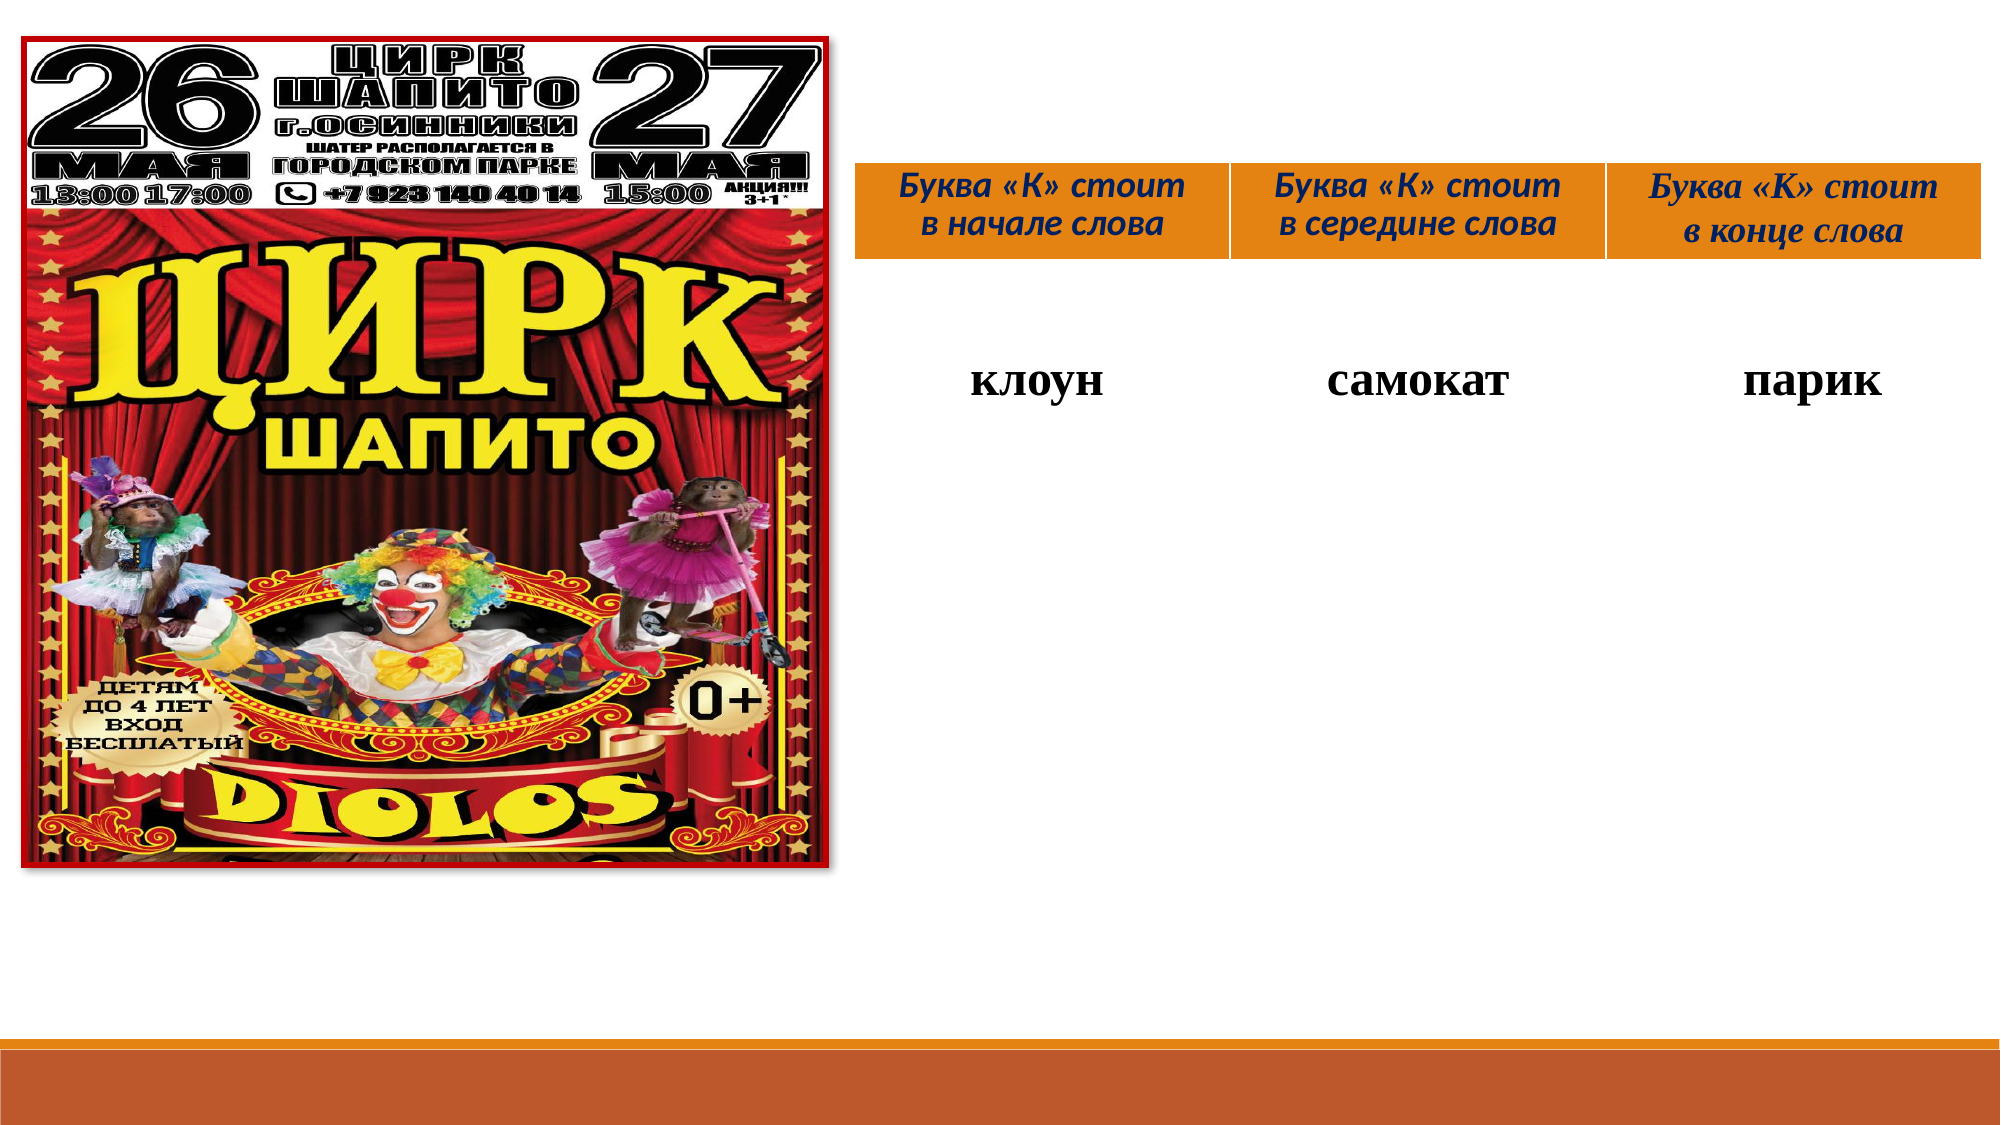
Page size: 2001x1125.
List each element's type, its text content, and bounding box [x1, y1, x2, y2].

table_header Буква «К» стоит в конце слова [1607, 163, 1981, 259]
text_box клоун [883, 337, 1191, 413]
text_box парик [1728, 337, 1898, 413]
table_header Буква «К» стоит в начале слова [855, 163, 1229, 259]
text_box самокат [1277, 337, 1559, 413]
table_header Буква «К» стоит в середине слова [1231, 163, 1605, 259]
picture [26, 41, 824, 863]
